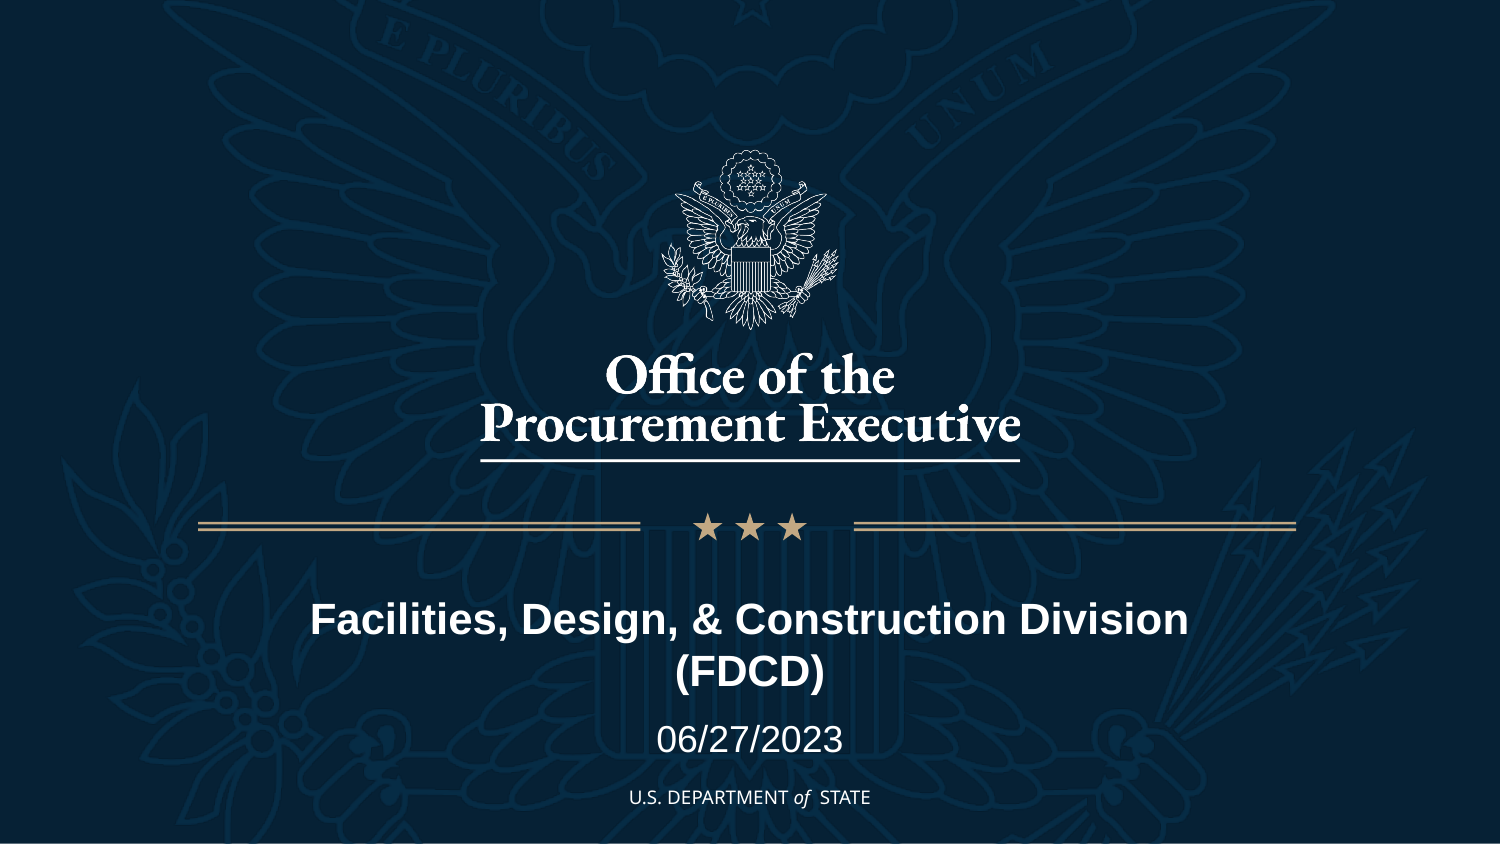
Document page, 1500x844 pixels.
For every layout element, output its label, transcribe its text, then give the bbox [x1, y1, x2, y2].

text_box 06/27/2023 [632, 707, 868, 768]
subtitle Facilities, Design, & Construction Division (FDCD) [225, 519, 1275, 617]
picture [44, 0, 1442, 844]
